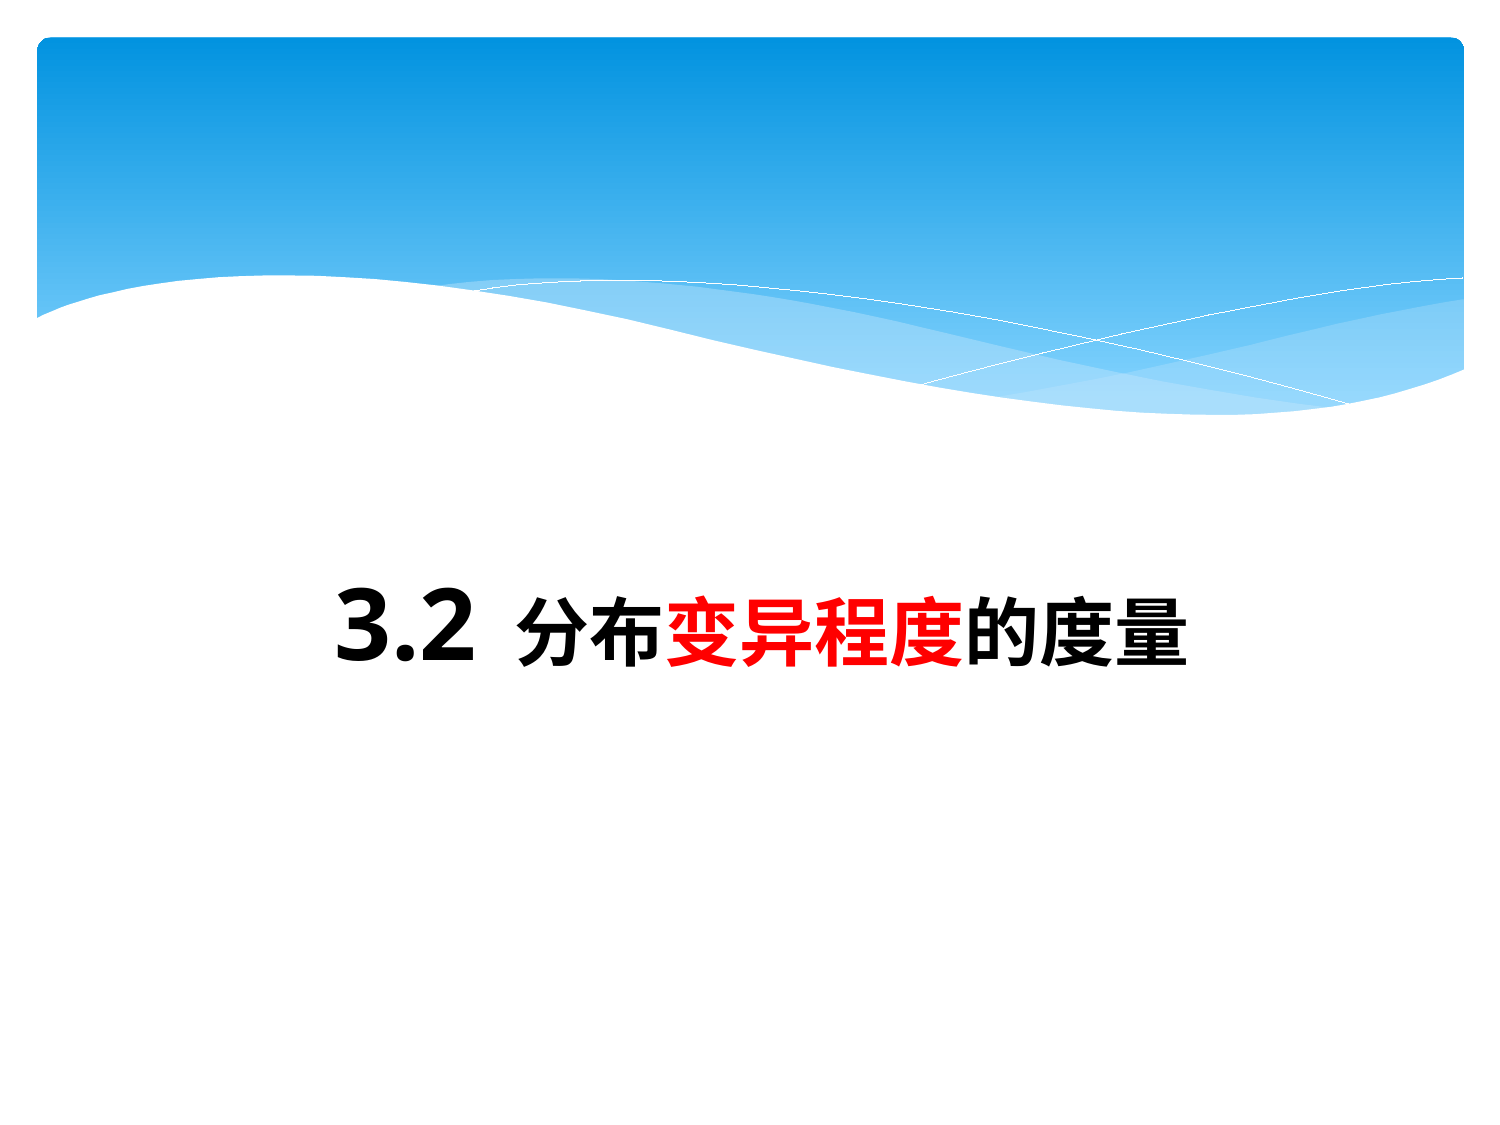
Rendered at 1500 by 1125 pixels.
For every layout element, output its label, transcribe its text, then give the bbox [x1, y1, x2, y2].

list 3.2 分布变异程度的度量 [88, 338, 1436, 988]
